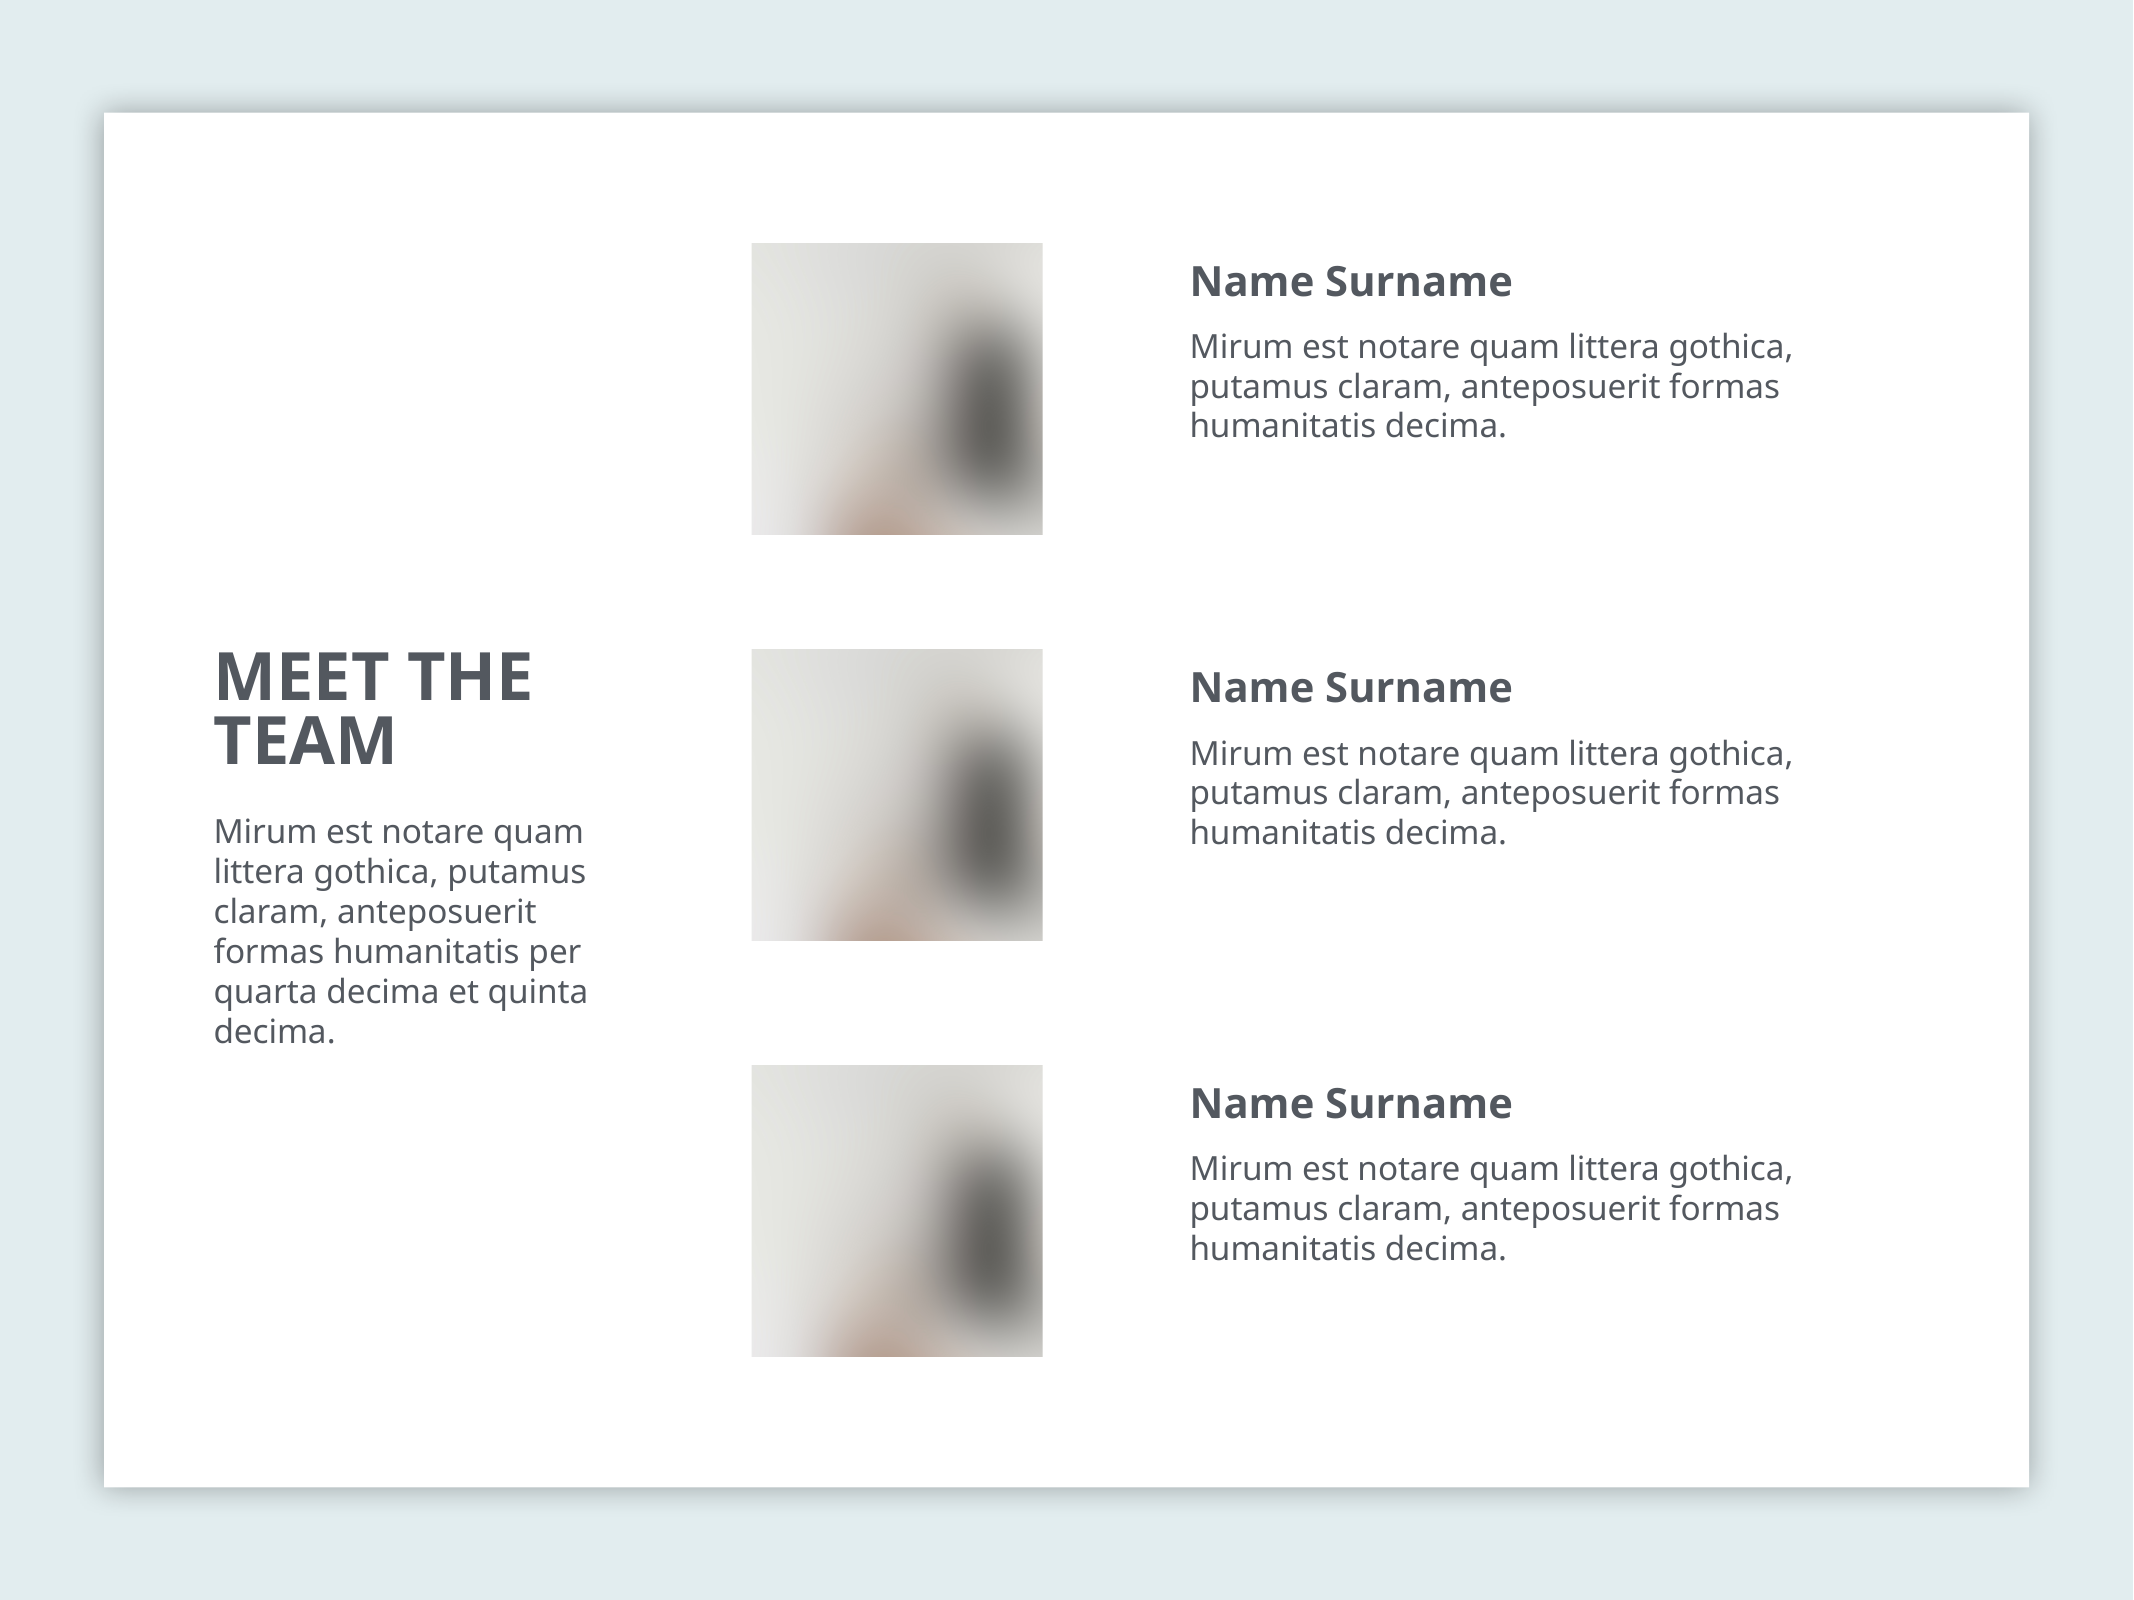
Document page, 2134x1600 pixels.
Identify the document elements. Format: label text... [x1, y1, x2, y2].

picture [751, 649, 1044, 942]
list Mirum est notare quam littera gothica, putamus claram, anteposuerit formas humanitatis per quarta decima et quinta decima. [213, 810, 605, 1125]
list Name Surname [1188, 1065, 1856, 1147]
list Mirum est notare quam littera gothica, putamus claram, anteposuerit formas humanitatis decima. [1188, 731, 1856, 865]
title Meet the team [213, 555, 605, 779]
picture [751, 1065, 1044, 1358]
picture [751, 242, 1044, 535]
list Name Surname [1188, 649, 1856, 731]
list Mirum est notare quam littera gothica, putamus claram, anteposuerit formas humanitatis decima. [1188, 324, 1856, 458]
list Name Surname [1188, 242, 1856, 324]
list Mirum est notare quam littera gothica, putamus claram, anteposuerit formas humanitatis decima. [1188, 1147, 1856, 1281]
